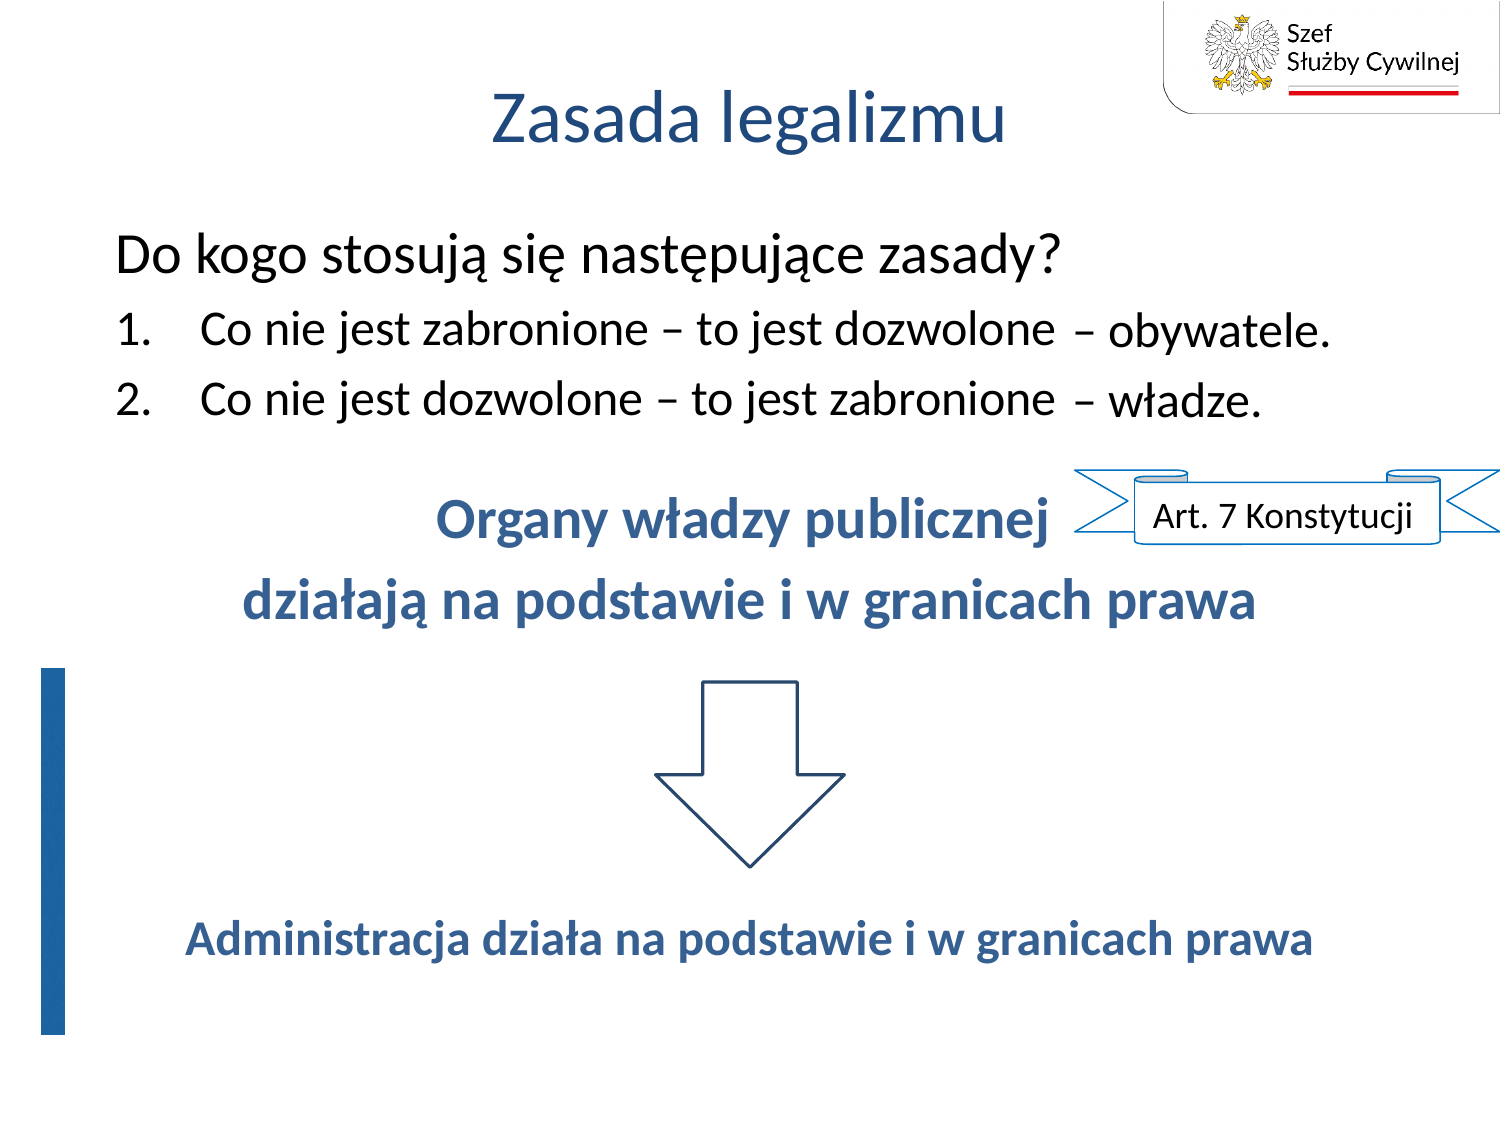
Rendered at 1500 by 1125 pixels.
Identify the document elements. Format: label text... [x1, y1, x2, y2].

title Zasada legalizmu [100, 60, 1400, 185]
picture [41, 668, 65, 1035]
picture [1163, 0, 1500, 114]
list Do kogo stosują się następujące zasady? Co nie jest zabronione – to jest dozwolone Co nie jest dozwolone – to jest zabronione [100, 208, 1401, 457]
text_box Administracja działa na podstawie i w granicach prawa [100, 898, 1400, 977]
text_box – obywatele. – władze. [1057, 289, 1436, 444]
text_box Organy władzy publicznej działają na podstawie i w granicach prawa [100, 472, 1400, 650]
text_box Art. 7 Konstytucji [1072, 467, 1500, 547]
text_box [653, 679, 847, 870]
